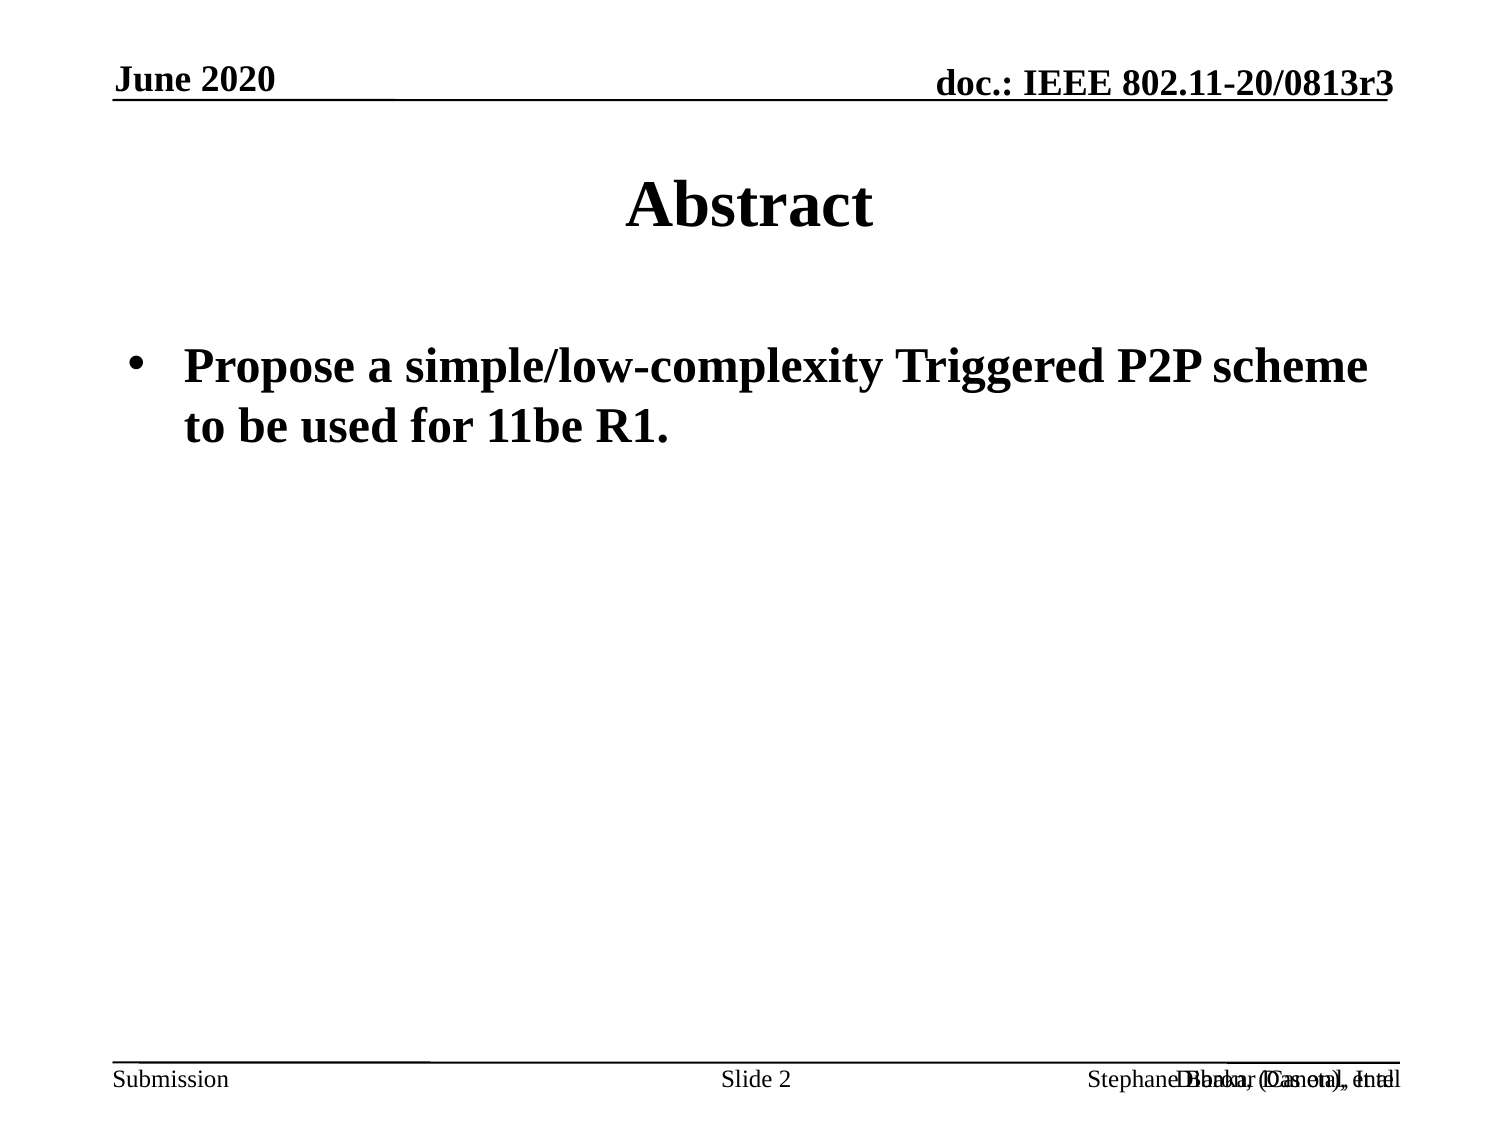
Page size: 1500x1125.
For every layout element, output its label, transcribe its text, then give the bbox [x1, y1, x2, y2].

list Propose a simple/low-complexity Triggered P2P scheme to be used for 11be R1. [112, 324, 1388, 1000]
title Abstract [112, 112, 1388, 288]
footer Stephane Baron, (Canon), et al [878, 1061, 1402, 1093]
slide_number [114, 54, 423, 100]
slide_number Slide 2 [712, 1061, 800, 1123]
